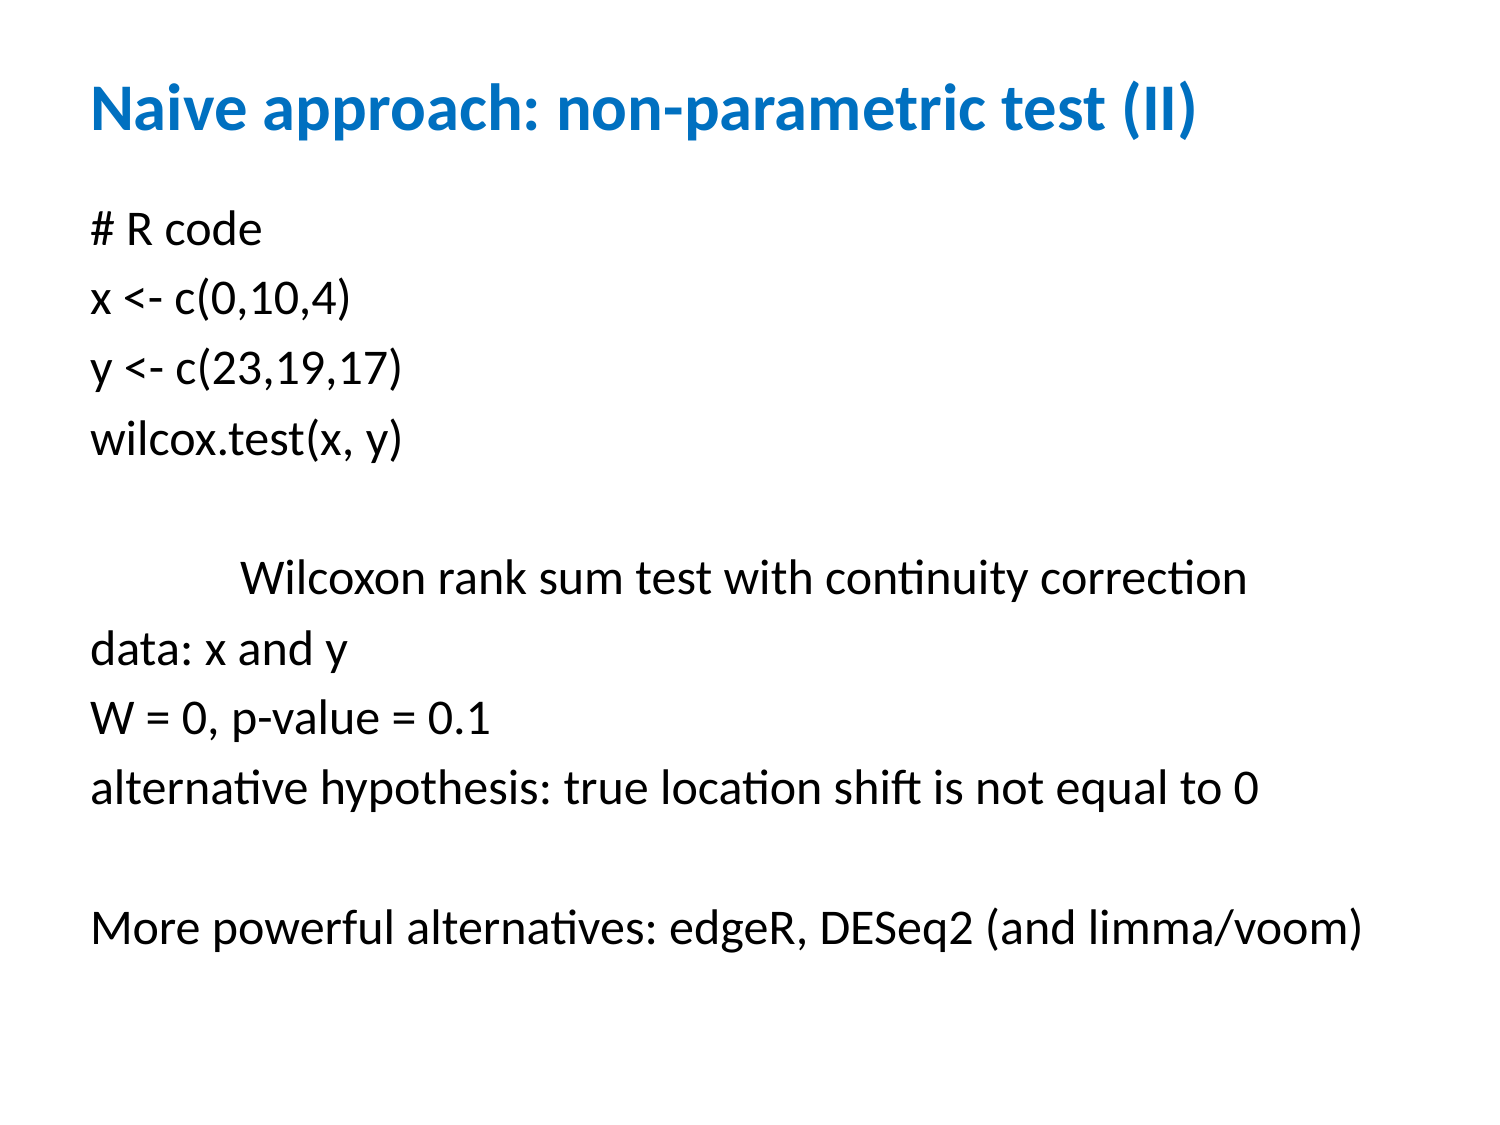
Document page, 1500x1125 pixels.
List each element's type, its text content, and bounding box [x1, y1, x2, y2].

title Naive approach: non-parametric test (II) [74, 44, 1426, 163]
list # R code x <- c(0,10,4) y <- c(23,19,17) wilcox.test(x, y) Wilcoxon rank sum test with continuity correction data: x and y W = 0, p-value = 0.1 alternative hypothesis: true location shift is not equal to 0 More powerful alternatives: edgeR, DESeq2 (and limma/voom) [74, 187, 1426, 1101]
